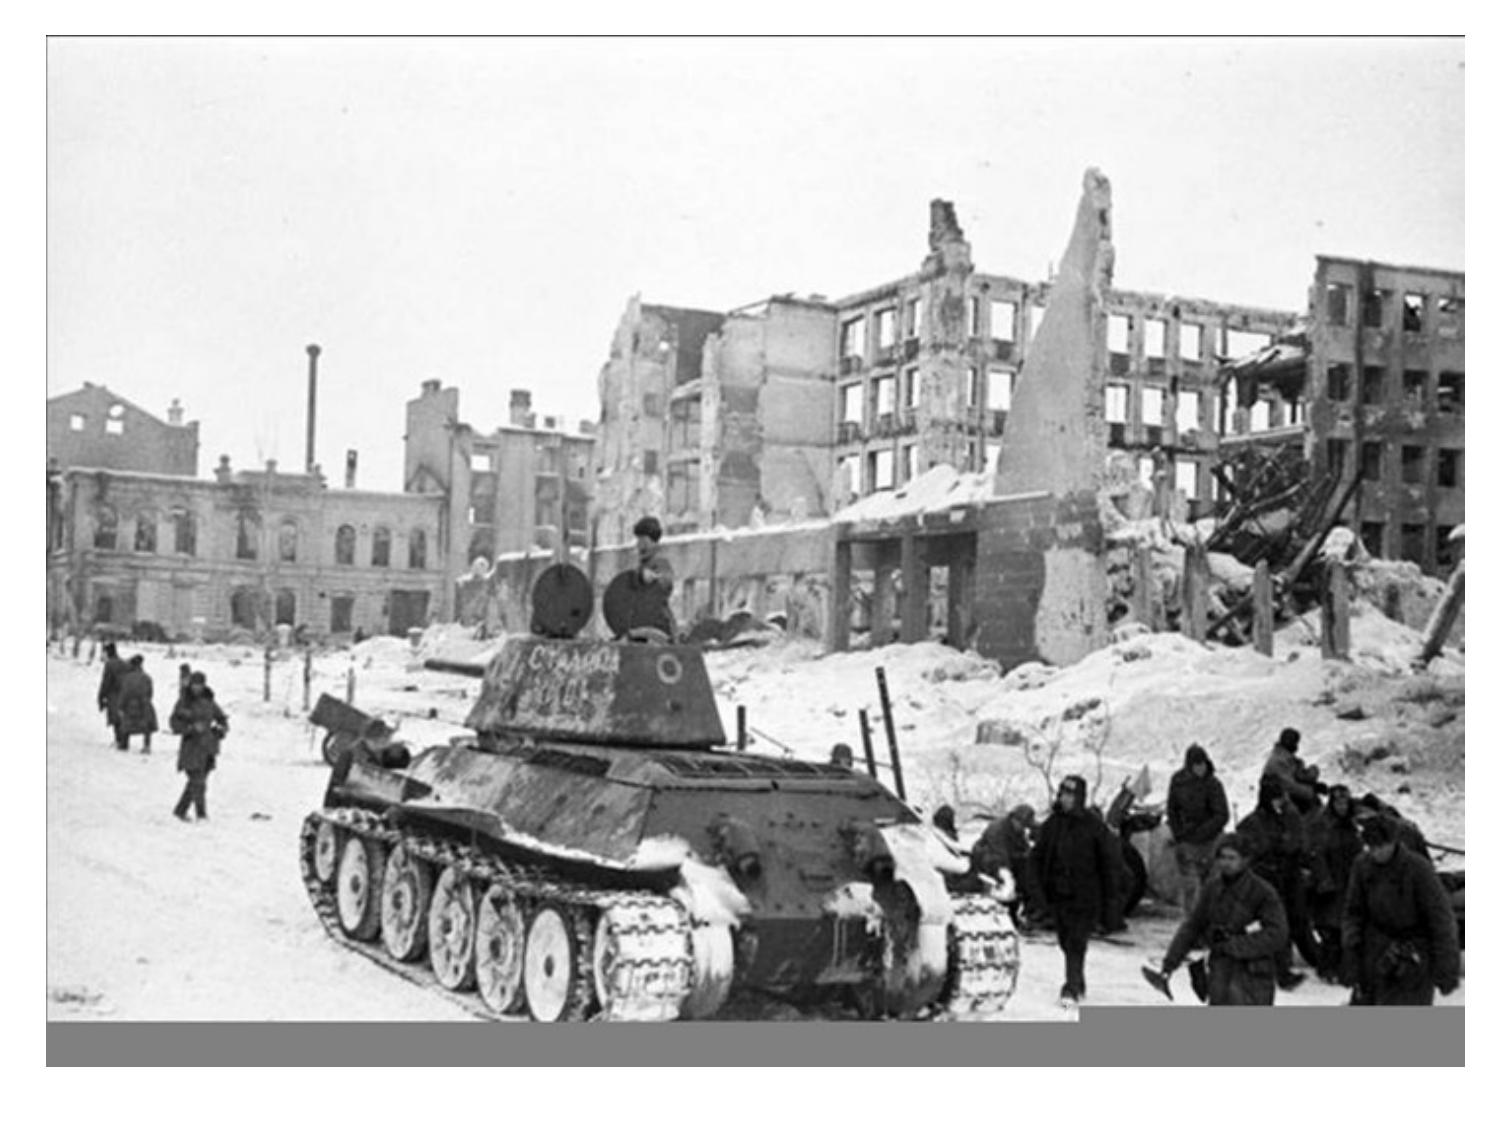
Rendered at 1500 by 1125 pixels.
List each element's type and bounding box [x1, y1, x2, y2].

picture [46, 34, 1466, 1067]
